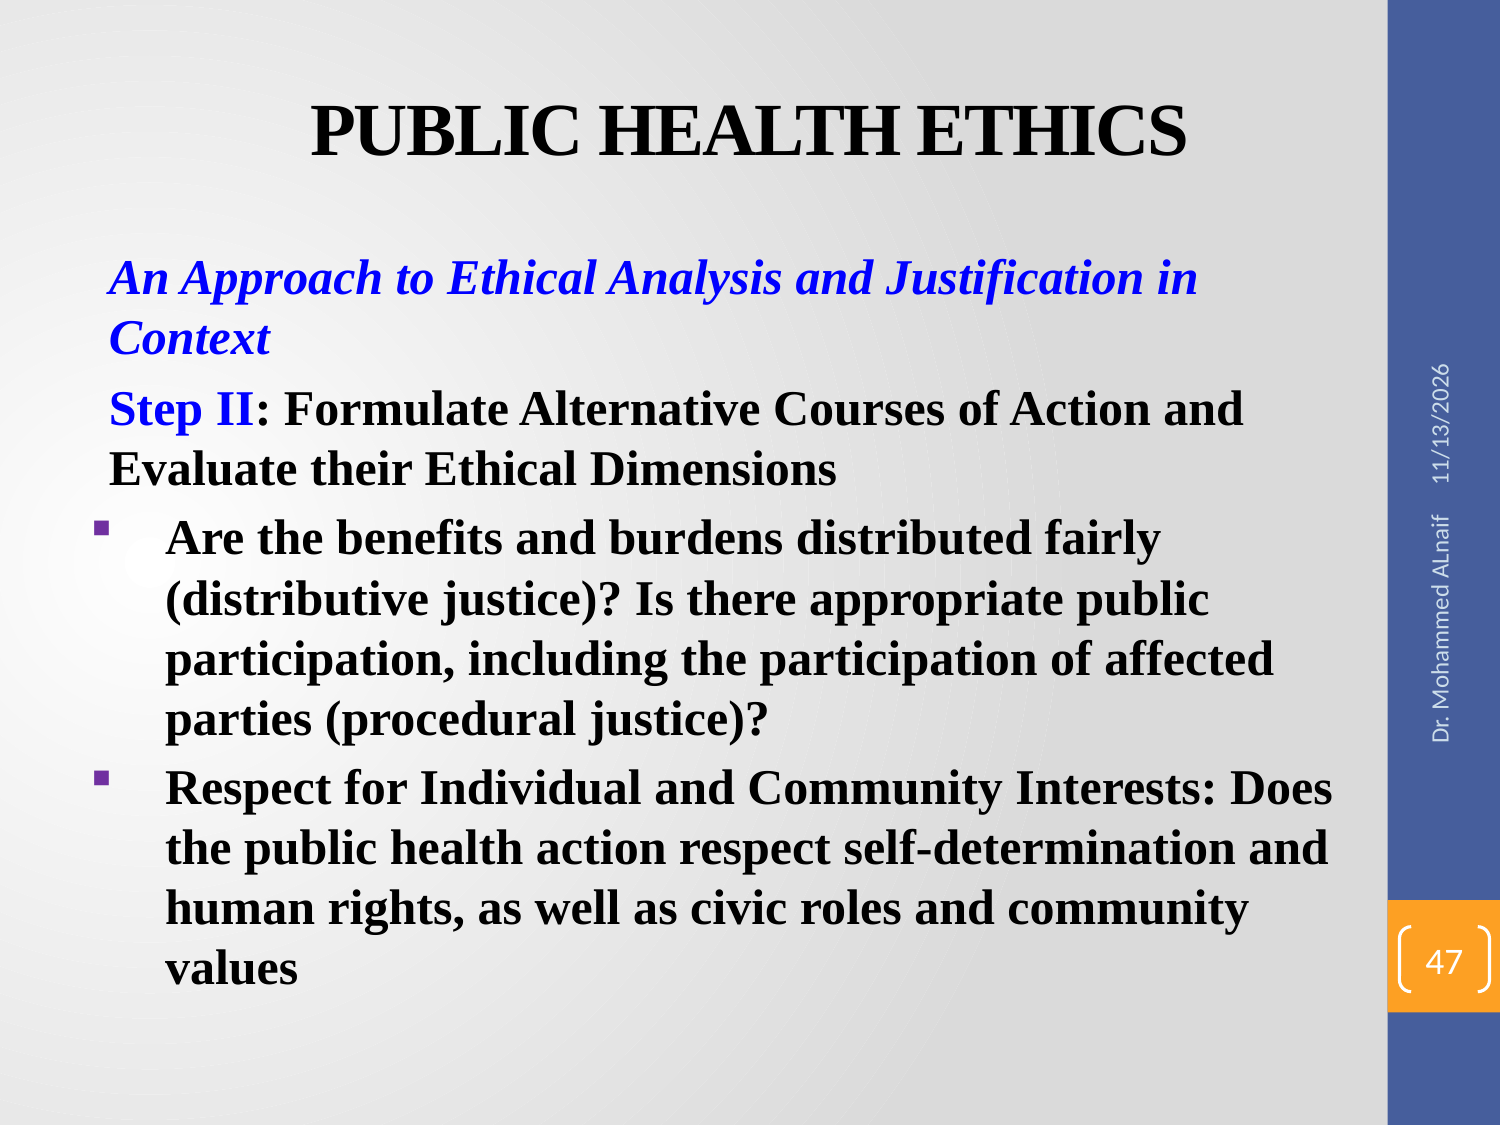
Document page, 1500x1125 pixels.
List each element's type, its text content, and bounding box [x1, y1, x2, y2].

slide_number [1408, 100, 1469, 500]
slide_number 47 [1397, 925, 1492, 994]
footer Dr. Mohammed ALnaif [1408, 500, 1469, 889]
list An Approach to Ethical Analysis and Justification in Context Step II: Formulate Alternative Courses of Action and Evaluate their Ethical Dimensions Are the benefits and burdens distributed fairly (distributive justice)? Is there appropriate public participation, including the participation of affected parties (procedural justice)? Respect for Individual and Community Interests: Does the public health action respect self-determination and human rights, as well as civic roles and community values [75, 237, 1363, 1088]
title PUBLIC HEALTH ETHICS [75, 37, 1425, 213]
